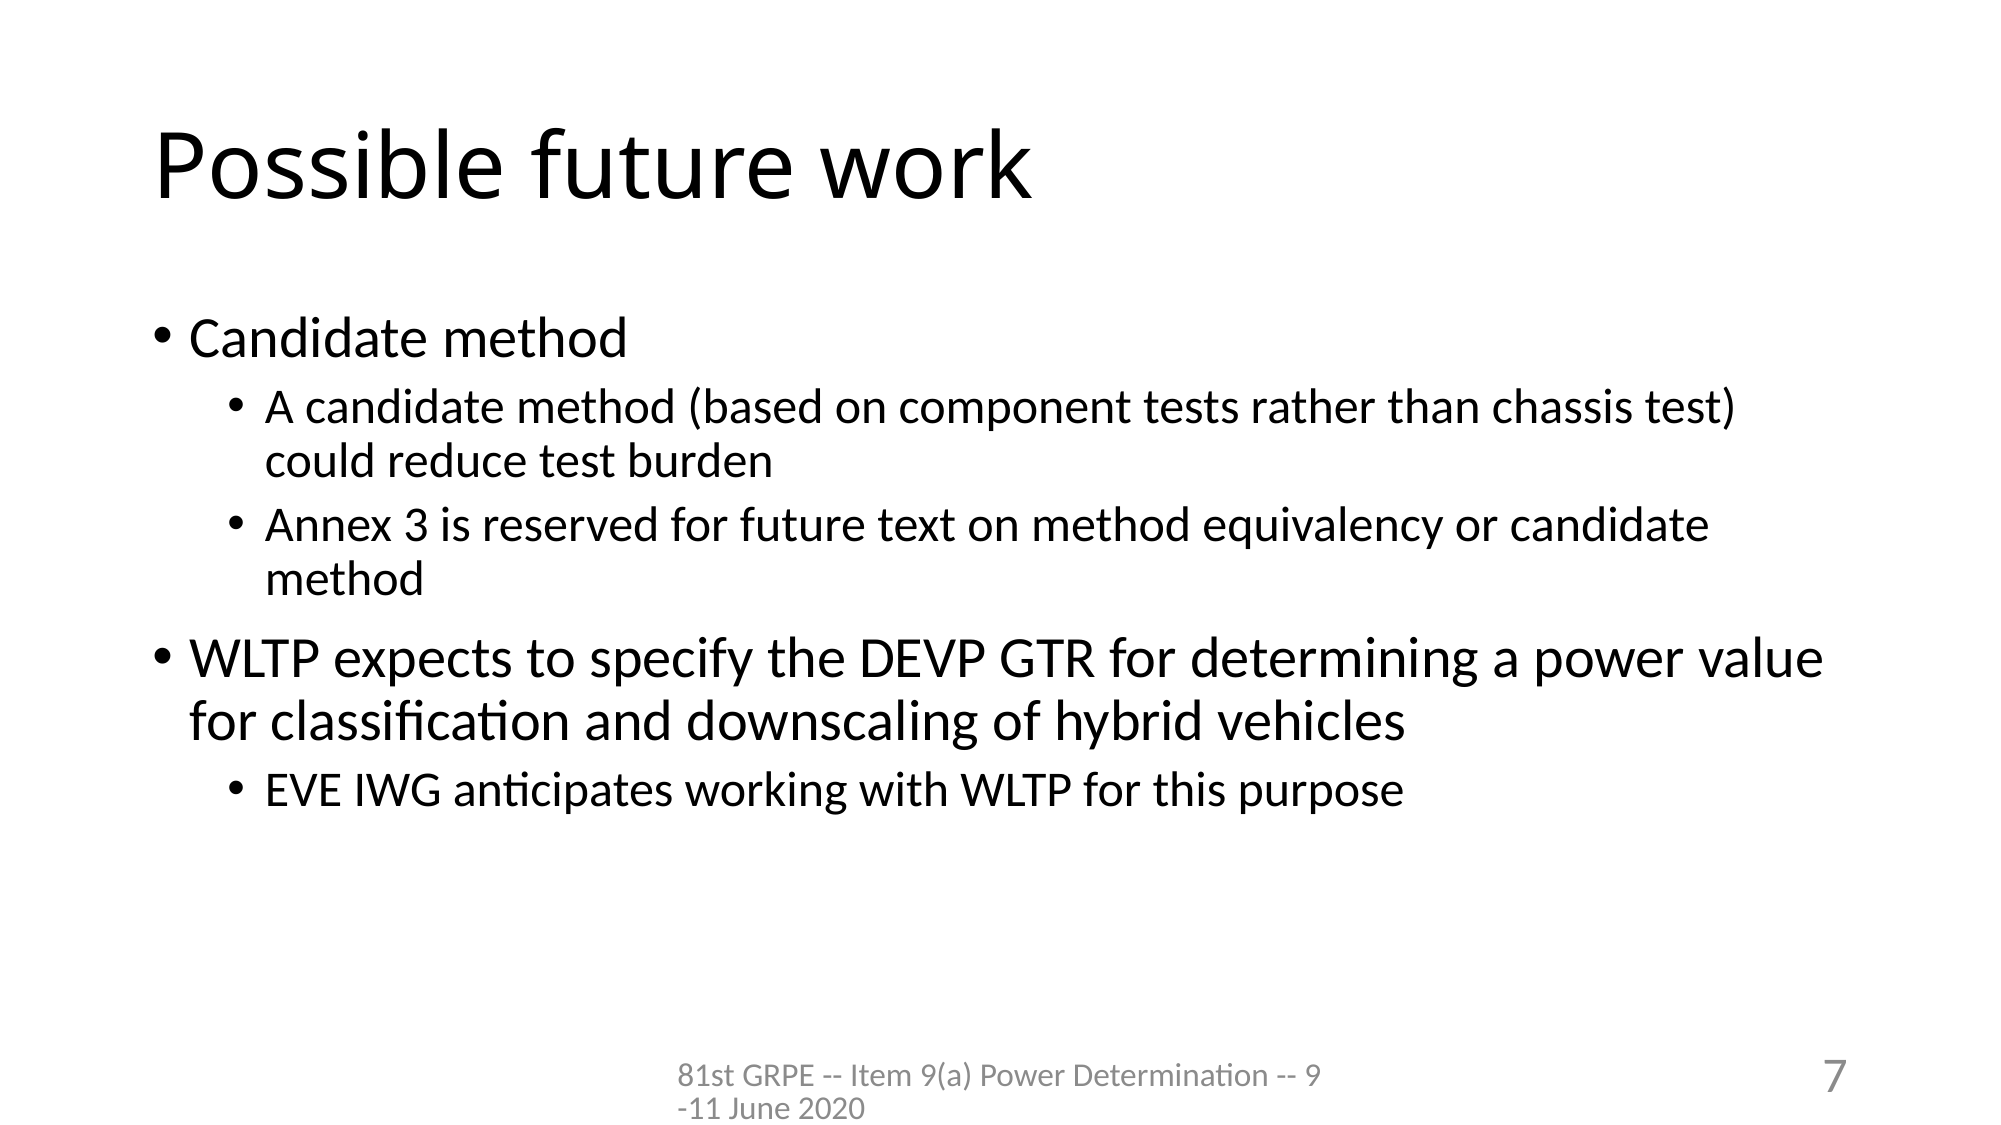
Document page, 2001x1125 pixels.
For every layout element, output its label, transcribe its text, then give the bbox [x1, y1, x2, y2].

footer 81st GRPE -- Item 9(a) Power Determination -- 9-11 June 2020 [662, 1042, 1338, 1103]
slide_number 7 [1412, 1042, 1863, 1103]
list Candidate method A candidate method (based on component tests rather than chassis test) could reduce test burden Annex 3 is reserved for future text on method equivalency or candidate method WLTP expects to specify the DEVP GTR for determining a power value for classification and downscaling of hybrid vehicles EVE IWG anticipates working with WLTP for this purpose [137, 299, 1863, 1014]
title Possible future work [137, 59, 1863, 278]
